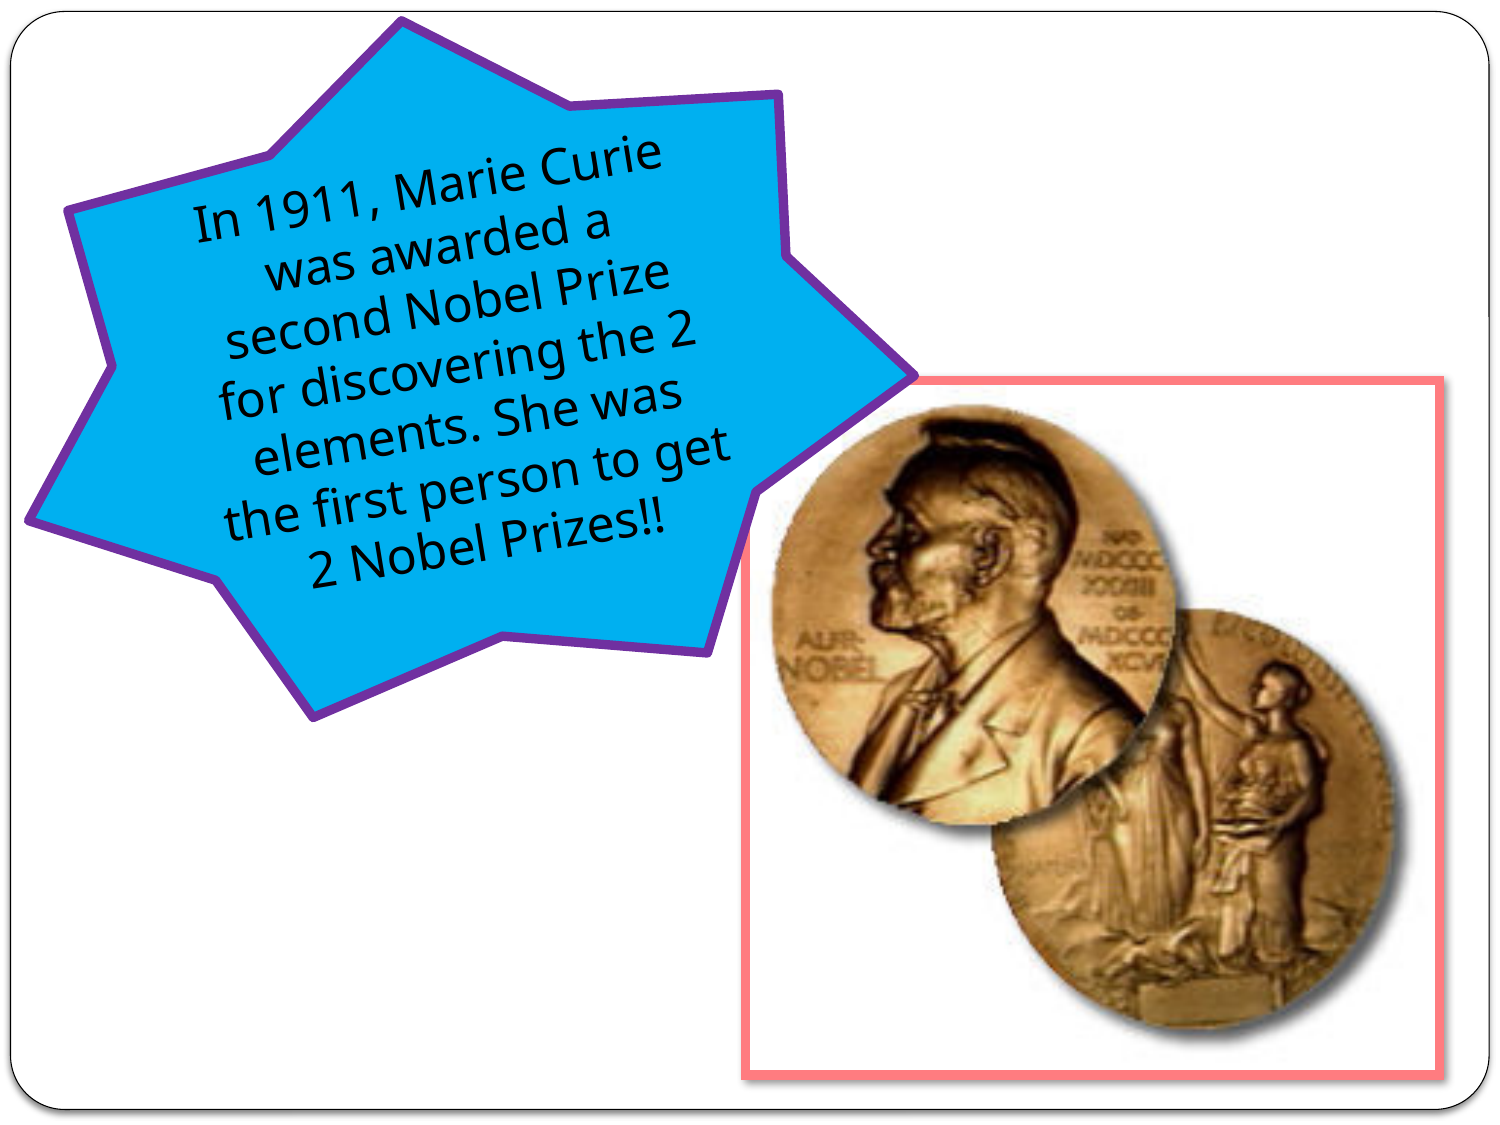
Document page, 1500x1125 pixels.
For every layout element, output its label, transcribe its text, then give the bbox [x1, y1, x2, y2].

text_box In 1911, Marie Curie was awarded a second Nobel Prize for discovering the 2 elements. She was the first person to get 2 Nobel Prizes!! [27, 19, 916, 719]
picture [749, 385, 1436, 1071]
